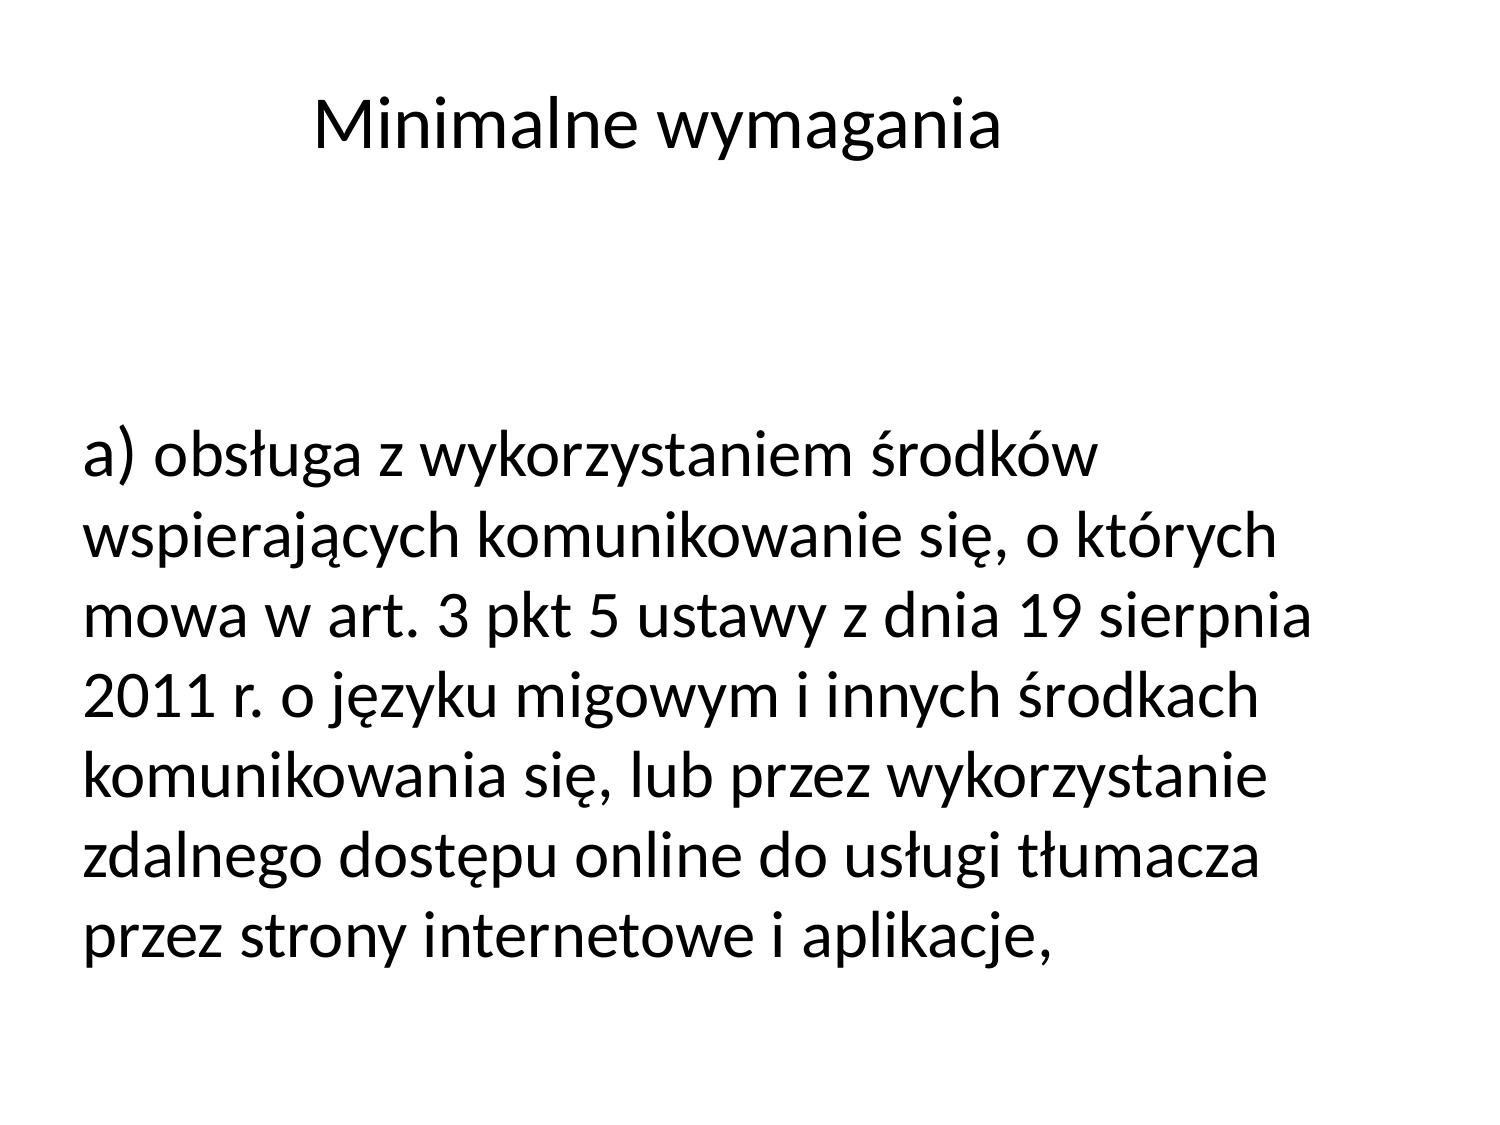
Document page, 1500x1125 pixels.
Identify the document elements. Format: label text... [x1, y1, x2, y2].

title Minimalne wymagania [303, 52, 1500, 185]
list a) obsługa z wykorzystaniem środków wspierających komunikowanie się, o których mowa w art. 3 pkt 5 ustawy z dnia 19 sierpnia 2011 r. o języku migowym i innych środkach komunikowania się, lub przez wykorzystanie zdalnego dostępu online do usługi tłumacza przez strony internetowe i aplikacje, [74, 302, 1426, 1111]
